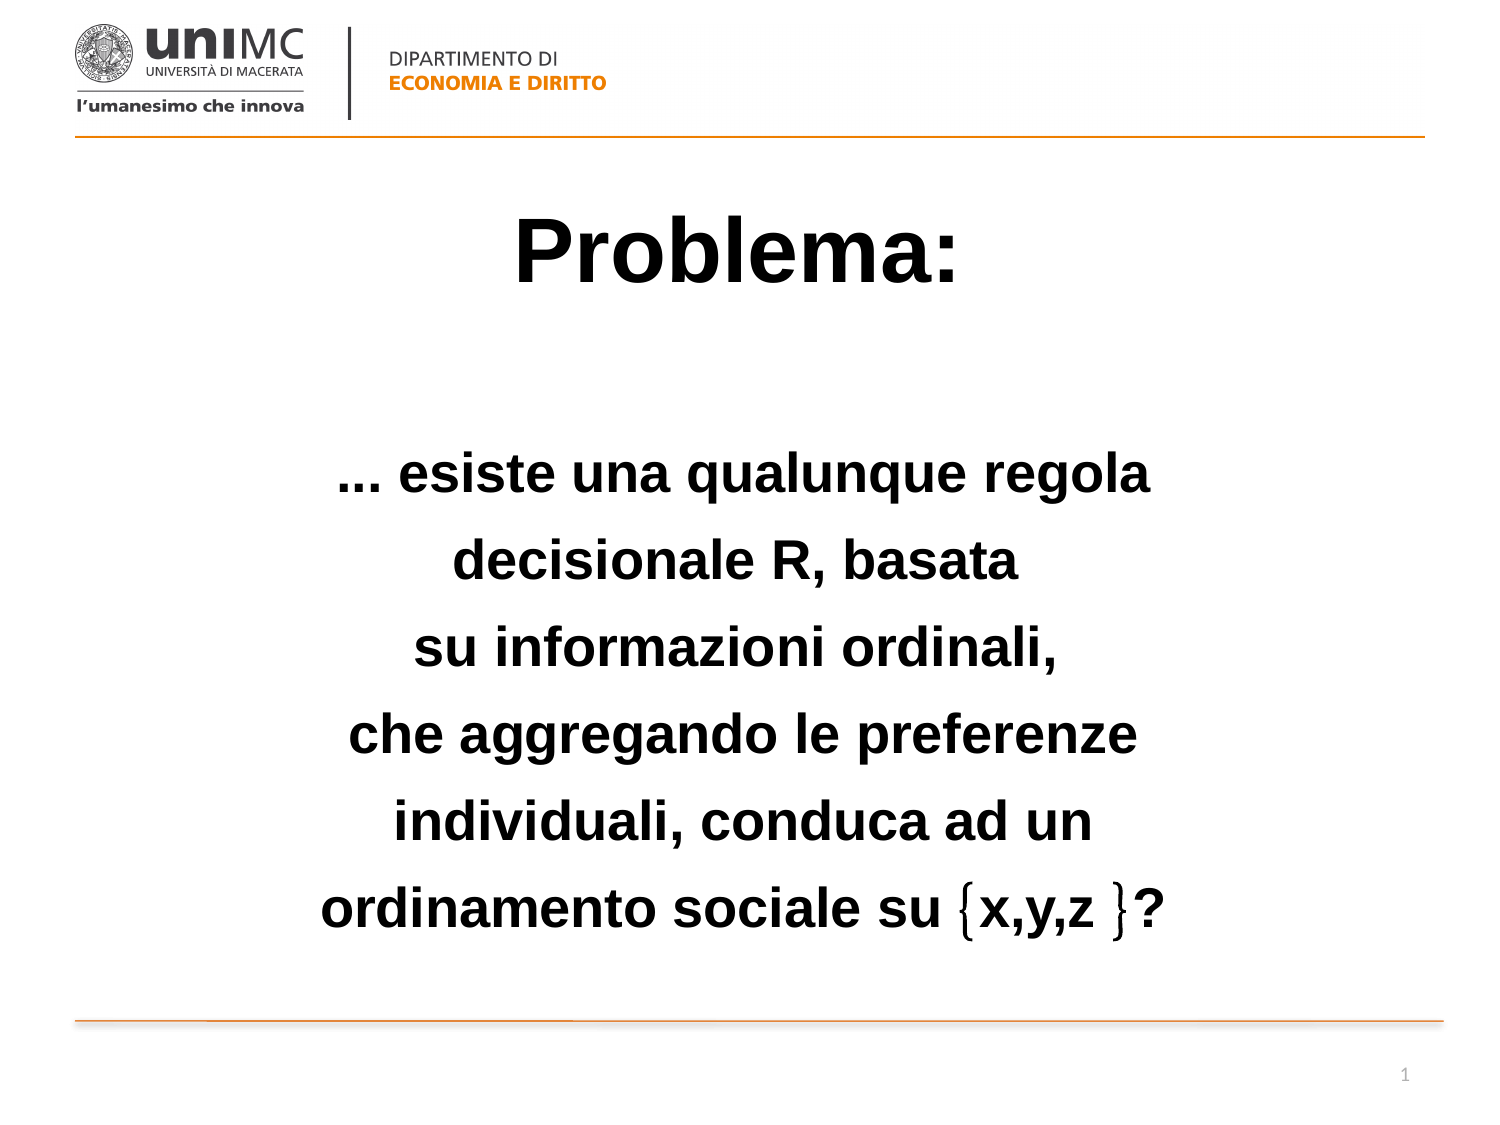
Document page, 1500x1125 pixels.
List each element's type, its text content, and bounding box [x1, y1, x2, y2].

title Problema: [100, 125, 1376, 367]
picture [75, 24, 1425, 138]
slide_number 1 [1074, 1042, 1425, 1103]
subtitle ... esiste una qualunque regola decisionale R, basata su informazioni ordinali, che aggregando le preferenze individuali, conduca ad un ordinamento sociale su x,y,z ? [218, 408, 1269, 949]
